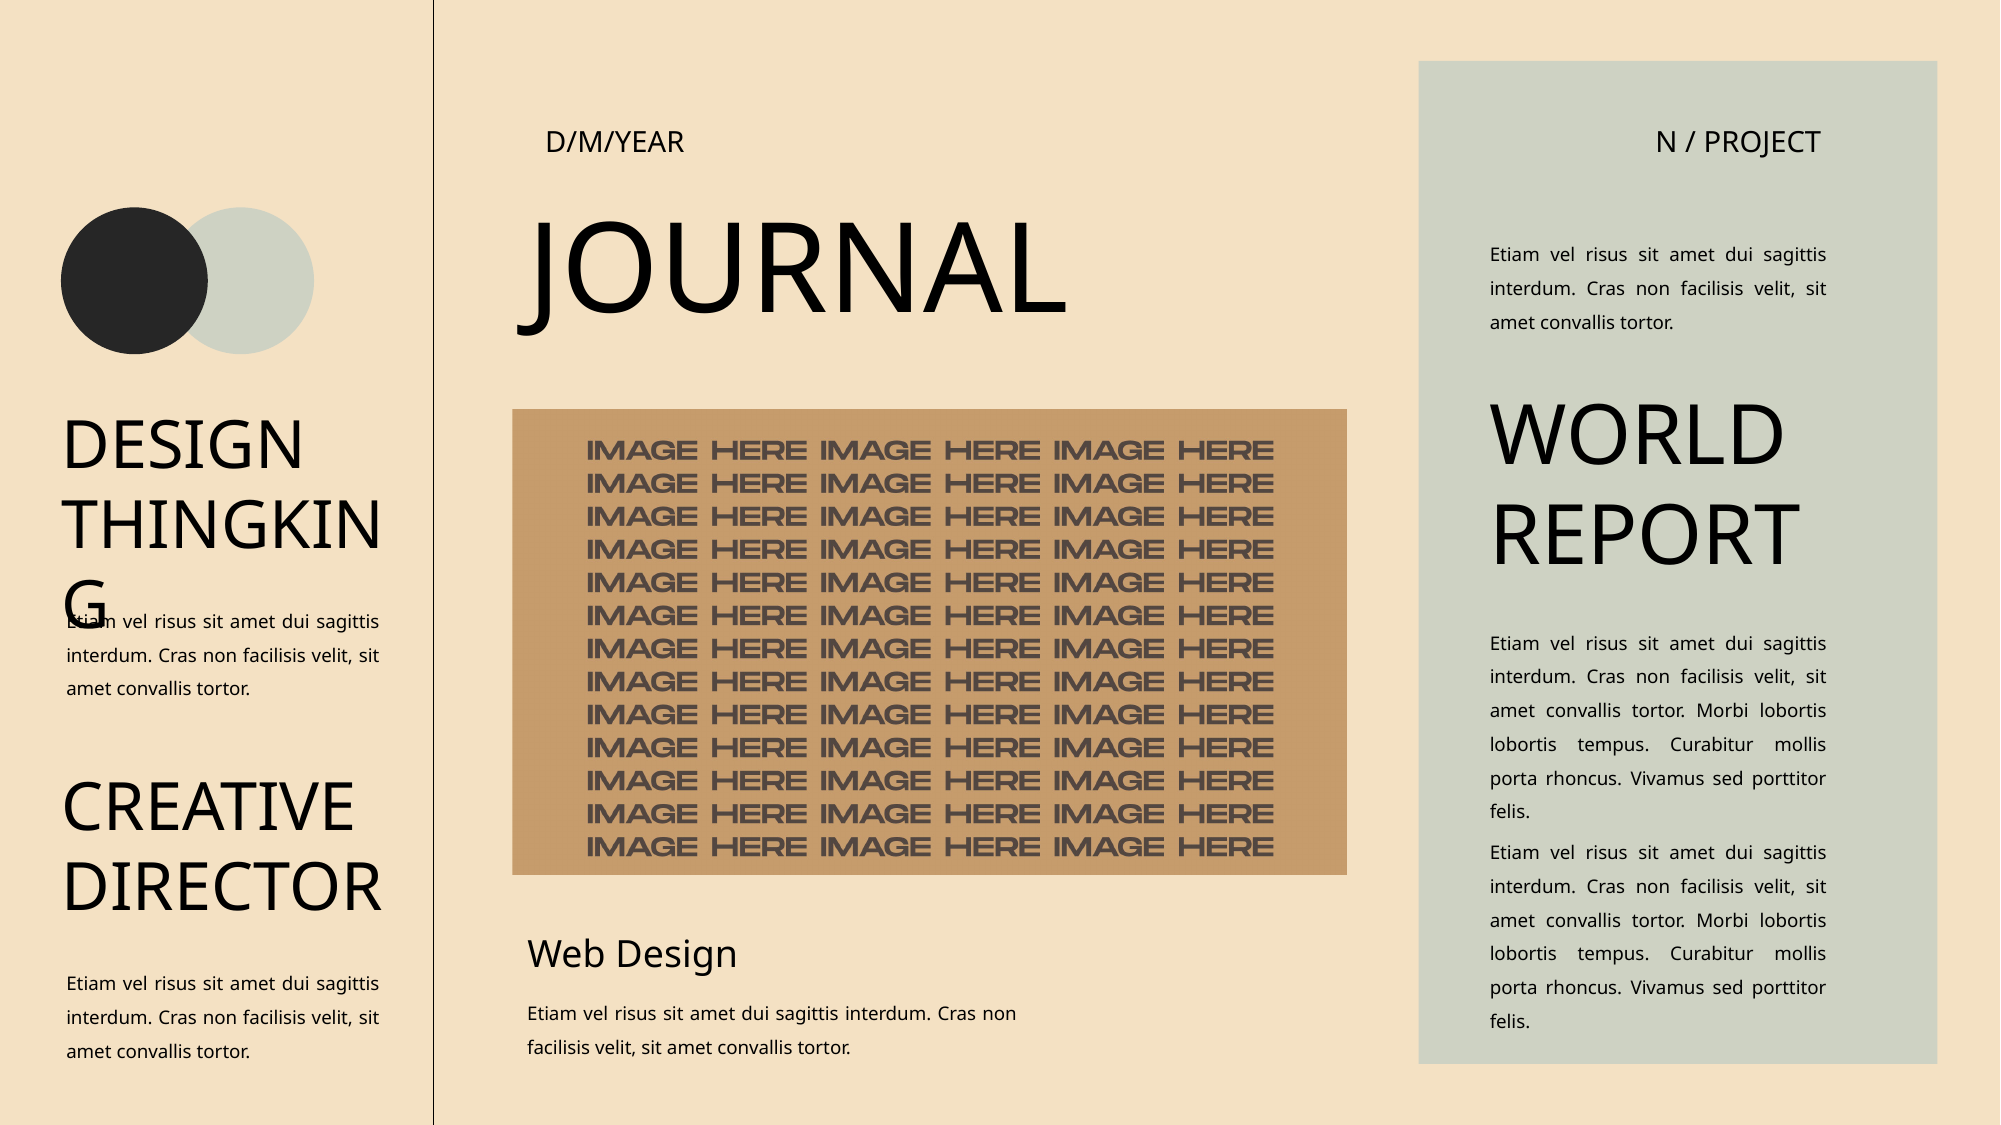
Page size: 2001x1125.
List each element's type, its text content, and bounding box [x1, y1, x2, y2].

text_box CREATIVE DIRECTOR [46, 756, 433, 932]
text_box CREATIVE DIRECTOR [434, 756, 441, 932]
text_box [188, 206, 316, 356]
text_box JOURNAL [512, 179, 1419, 345]
text_box [59, 206, 209, 356]
text_box WORLD REPORT [1474, 373, 1938, 589]
text_box Web Design [512, 922, 1032, 983]
text_box Etiam vel risus sit amet dui sagittis interdum. Cras non facilisis velit, sit amet convallis tortor. [51, 591, 394, 707]
text_box [1418, 60, 1938, 1065]
text_box Etiam vel risus sit amet dui sagittis interdum. Cras non facilisis velit, sit amet convallis tortor. Morbi lobortis lobortis tempus. Curabitur mollis porta rhoncus. Vivamus sed porttitor felis. [1475, 822, 1841, 1040]
text_box DESIGN THINGKING [46, 394, 433, 649]
text_box Etiam vel risus sit amet dui sagittis interdum. Cras non facilisis velit, sit amet convallis tortor. Morbi lobortis lobortis tempus. Curabitur mollis porta rhoncus. Vivamus sed porttitor felis. [1475, 612, 1841, 822]
text_box Etiam vel risus sit amet dui sagittis interdum. Cras non facilisis velit, sit amet convallis tortor. [512, 983, 1032, 1066]
text_box DESIGN THINGKING [434, 394, 441, 649]
text_box N / PROJECT [1636, 116, 1841, 166]
text_box Etiam vel risus sit amet dui sagittis interdum. Cras non facilisis velit, sit amet convallis tortor. [1475, 224, 1841, 341]
text_box Etiam vel risus sit amet dui sagittis interdum. Cras non facilisis velit, sit amet convallis tortor. [51, 953, 394, 1070]
picture [512, 409, 1347, 875]
text_box D/M/YEAR [512, 116, 718, 166]
